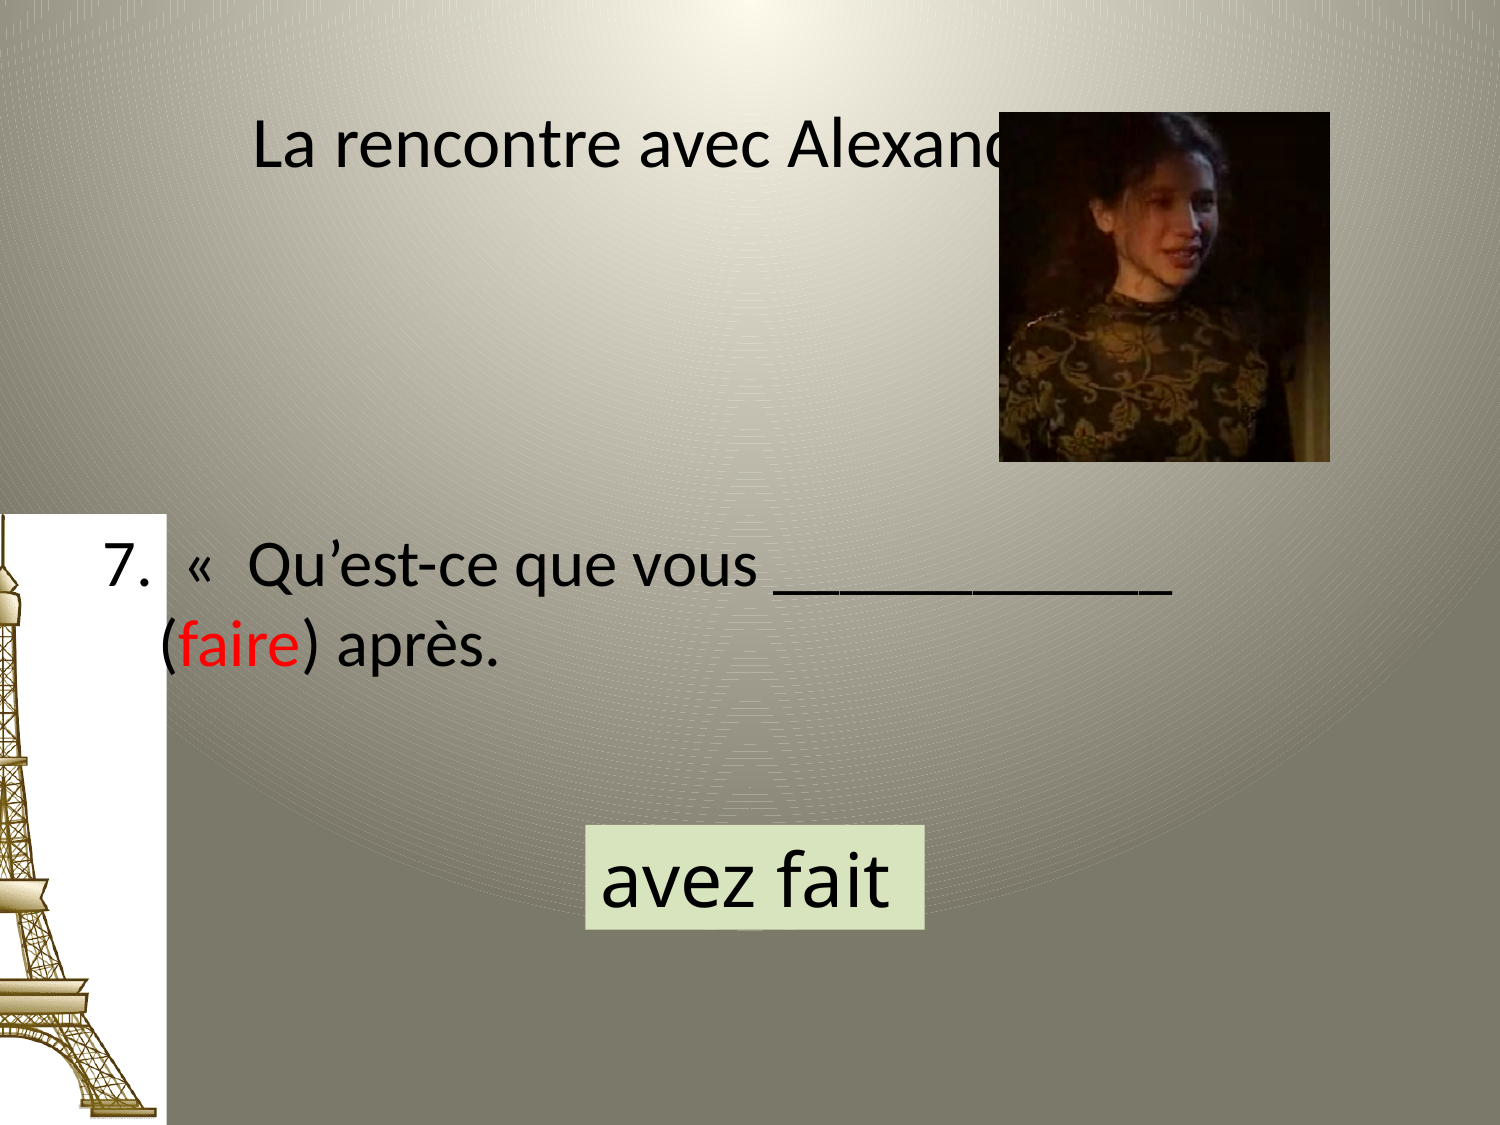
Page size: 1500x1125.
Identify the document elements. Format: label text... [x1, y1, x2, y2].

text_box avez fait [585, 824, 925, 930]
title La rencontre avec Alexandre [235, 45, 1100, 233]
picture [0, 514, 167, 1125]
picture [999, 112, 1330, 463]
list 7. « Qu’est-ce que vous ____________ (faire) après. [87, 512, 1350, 738]
